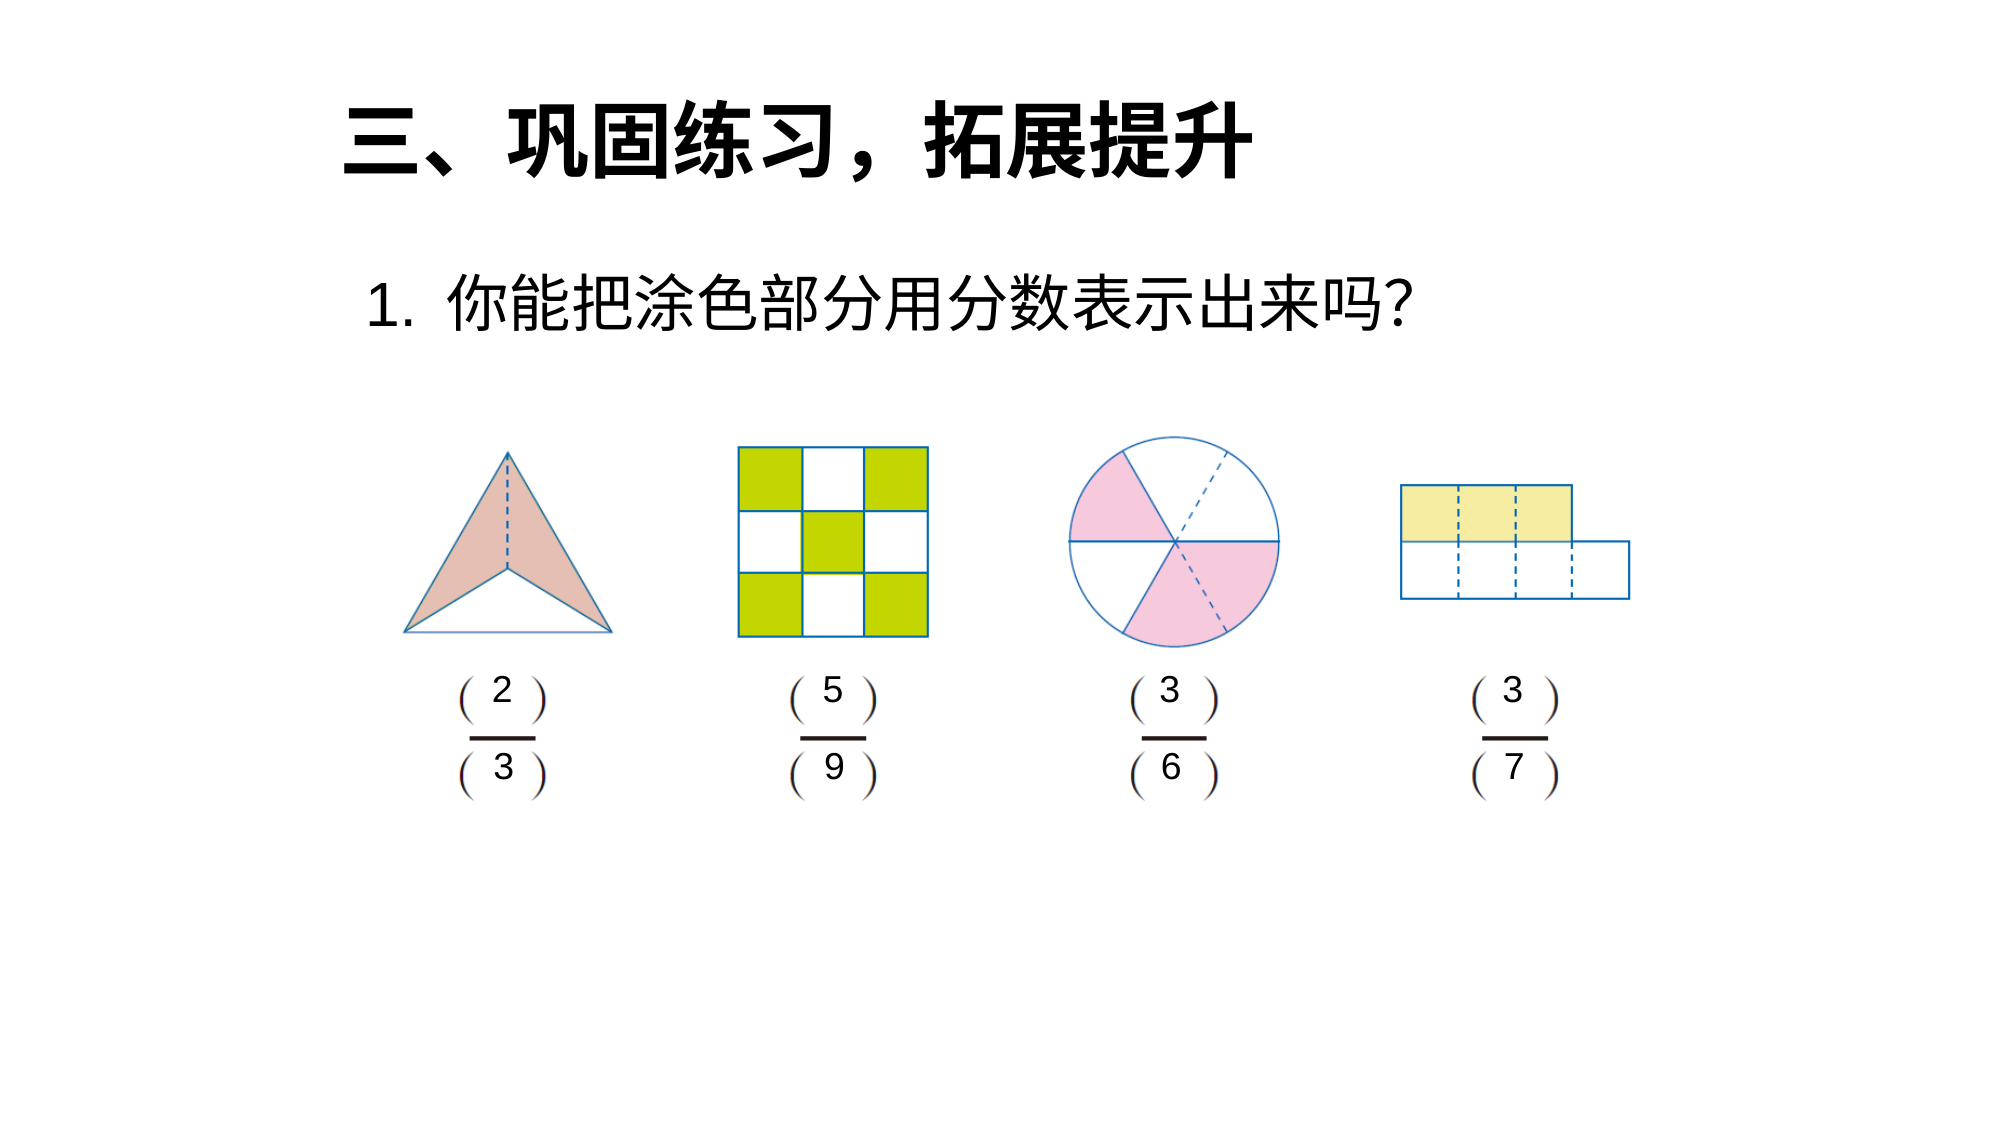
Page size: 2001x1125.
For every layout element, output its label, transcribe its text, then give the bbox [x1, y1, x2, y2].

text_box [1144, 657, 1253, 795]
text_box 1. 你能把涂色部分用分数表示出来吗？ [350, 256, 1603, 347]
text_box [477, 657, 585, 795]
picture [394, 430, 1640, 812]
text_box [807, 657, 916, 795]
text_box 三、巩固练习，拓展提升 [324, 68, 1497, 208]
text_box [1487, 657, 1596, 795]
